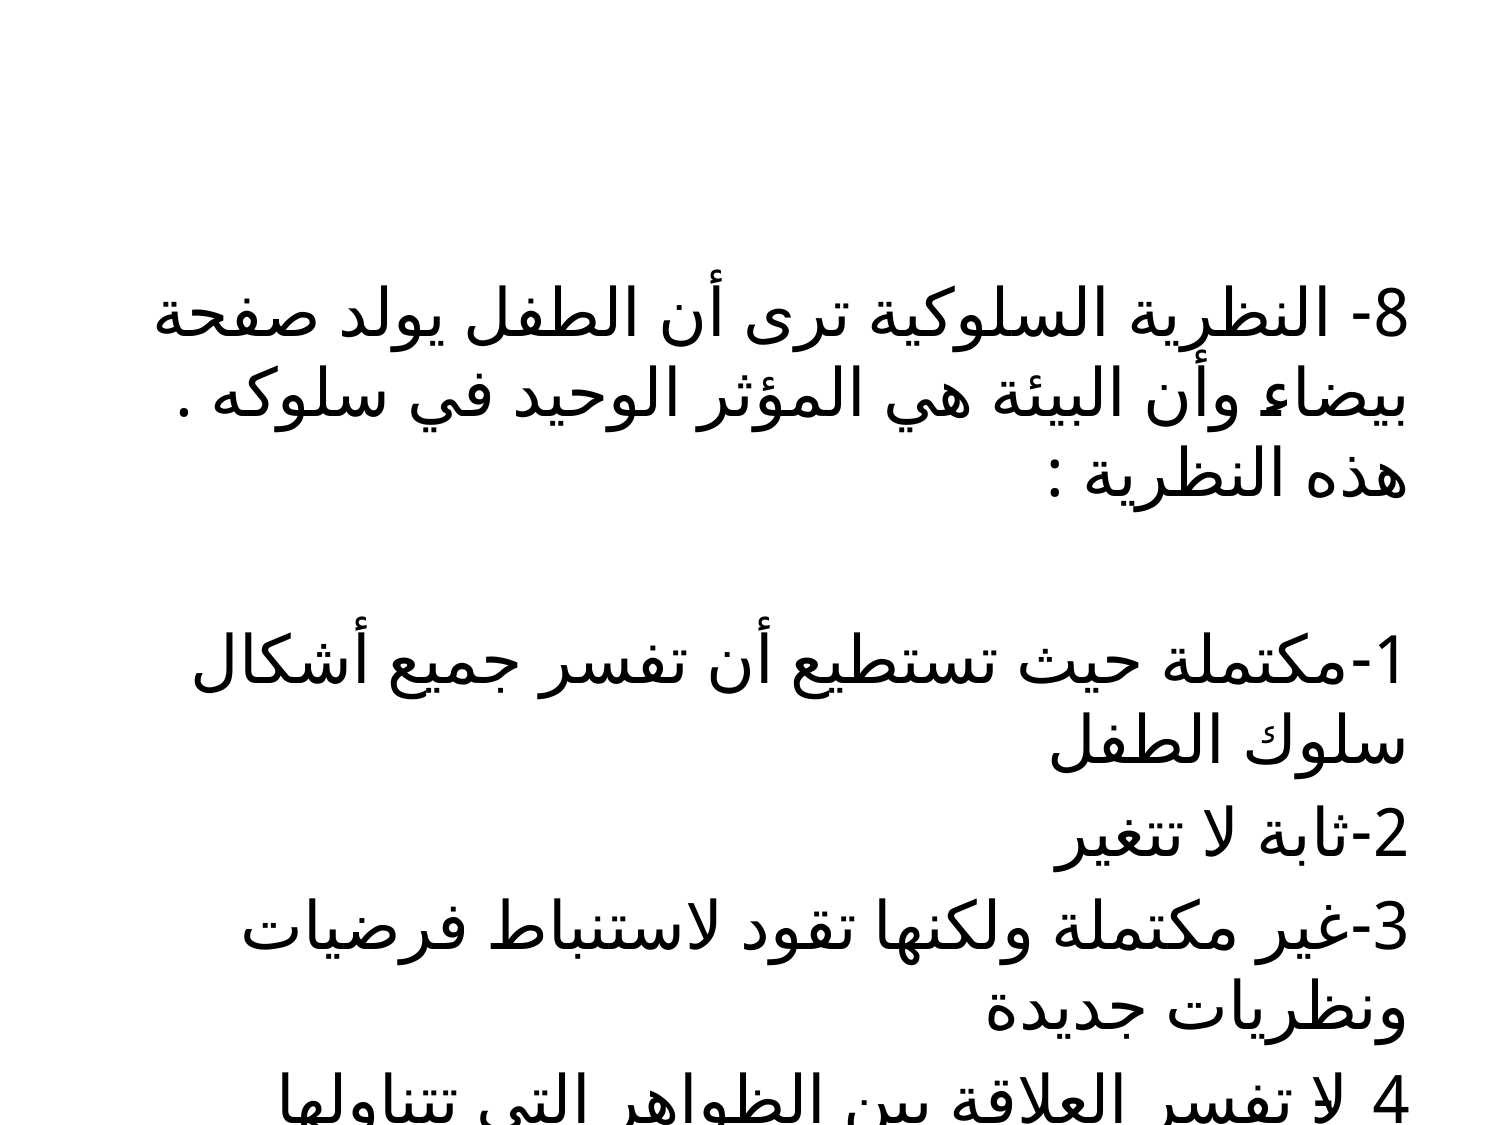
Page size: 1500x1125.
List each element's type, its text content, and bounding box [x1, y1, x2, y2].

list 8- النظرية السلوكية ترى أن الطفل يولد صفحة بيضاء وأن البيئة هي المؤثر الوحيد في سلوكه . هذه النظرية : 1-مكتملة حيث تستطيع أن تفسر جميع أشكال سلوك الطفل 2-ثابة لا تتغير 3-غير مكتملة ولكنها تقود لاستنباط فرضيات ونظريات جديدة 4-لا تفسر العلاقة بين الظواهر التي تتناولها [75, 262, 1425, 1005]
